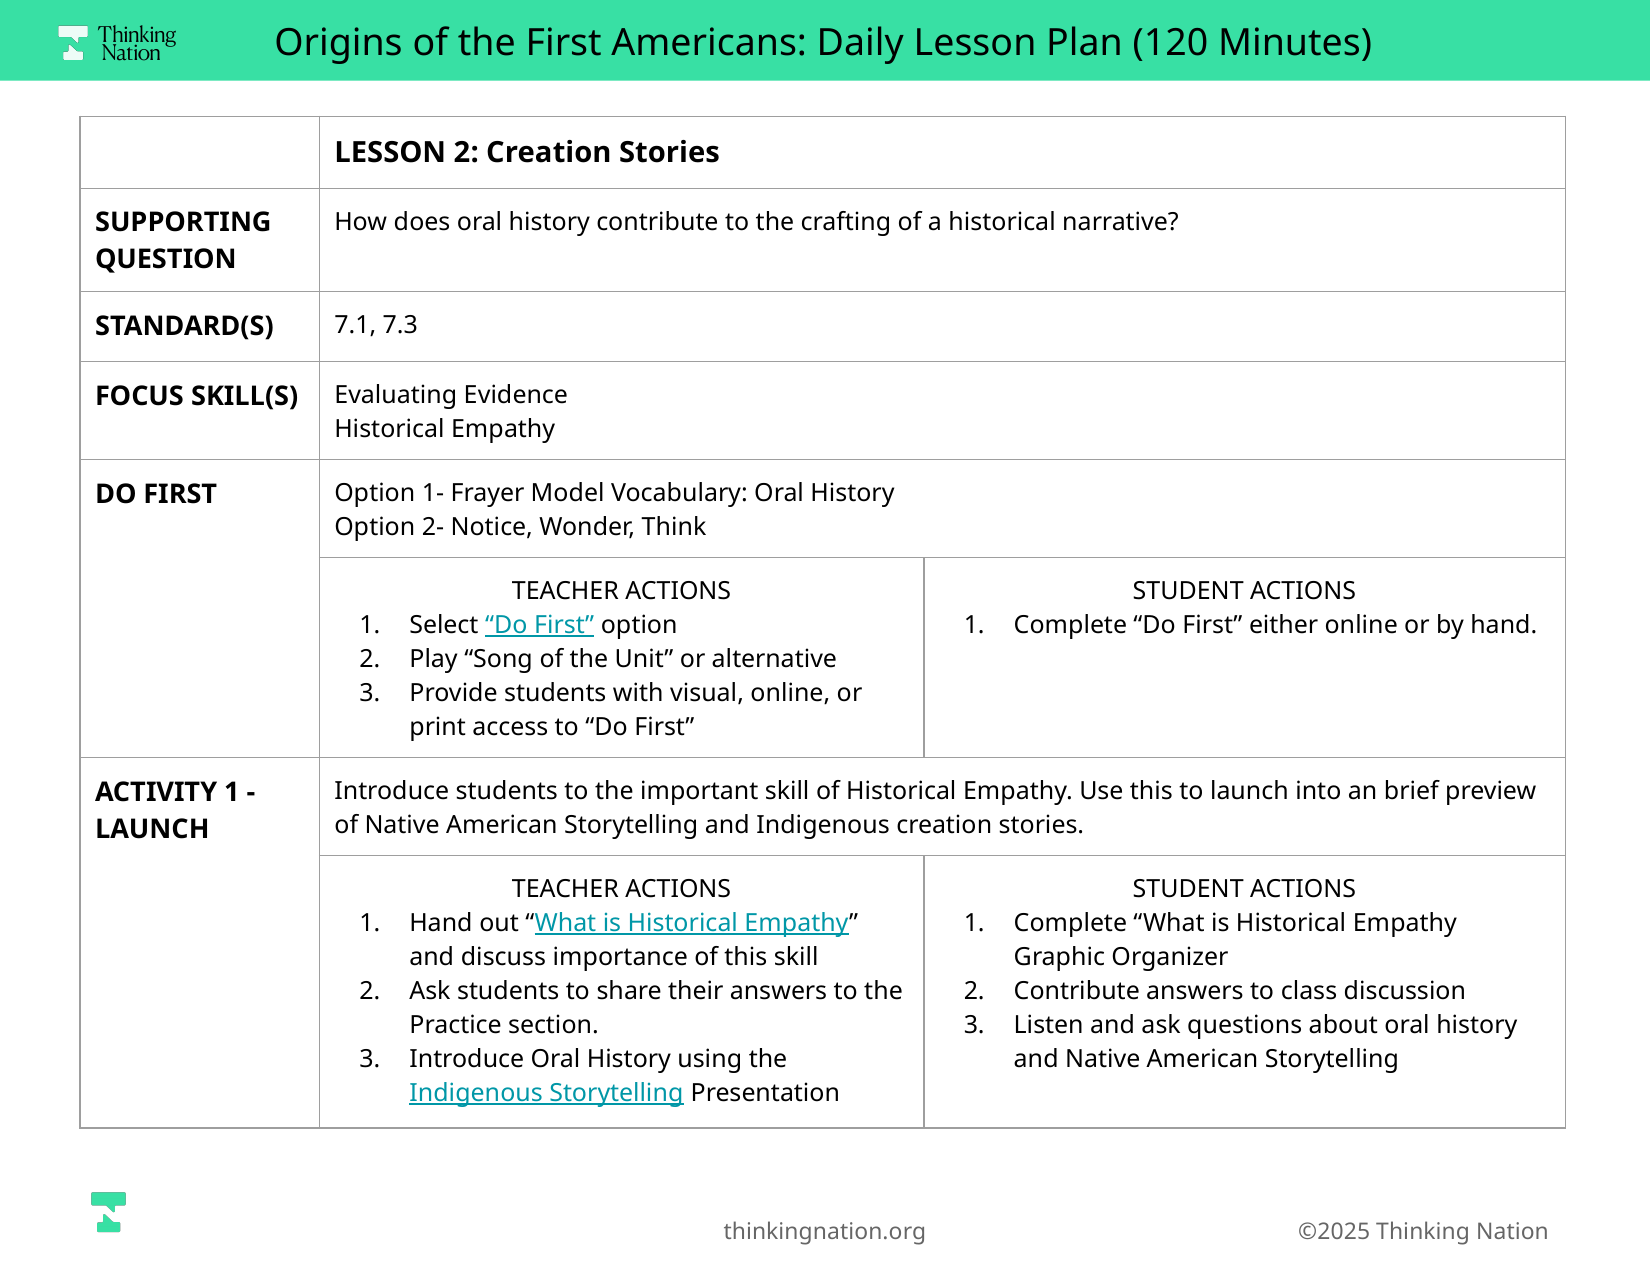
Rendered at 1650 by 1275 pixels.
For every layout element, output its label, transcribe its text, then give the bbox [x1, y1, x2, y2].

table_cell Introduce students to the important skill of Historical Empathy. Use this to launch into an brief preview of Native American Storytelling and Indigenous creation stories. [320, 758, 1565, 855]
text_box Origins of the First Americans: Daily Lesson Plan (120 Minutes) [0, 0, 1650, 81]
text_box ©2025 Thinking Nation [1174, 1200, 1566, 1240]
table_cell FOCUS SKILL(S) [81, 362, 319, 459]
picture [80, 1184, 136, 1240]
table_cell How does oral history contribute to the crafting of a historical narrative? [320, 189, 1565, 291]
table_cell STUDENT ACTIONS Complete “What is Historical Empathy Graphic Organizer Contribute answers to class discussion Listen and ask questions about oral history and Native American Storytelling [925, 856, 1565, 1127]
table_cell DO FIRST [81, 460, 319, 757]
table_header [81, 117, 319, 188]
picture [45, 14, 180, 71]
text_box thinkingnation.org [629, 1200, 1021, 1240]
table_cell TEACHER ACTIONS Hand out “What is Historical Empathy” and discuss importance of this skill Ask students to share their answers to the Practice section. Introduce Oral History using the Indigenous Storytelling Presentation [320, 856, 923, 1127]
table_cell STUDENT ACTIONS Complete “Do First” either online or by hand. [925, 558, 1565, 757]
table_cell SUPPORTING QUESTION [81, 189, 319, 291]
table_cell TEACHER ACTIONS Select “Do First” option Play “Song of the Unit” or alternative Provide students with visual, online, or print access to “Do First” [320, 558, 923, 757]
table_cell ACTIVITY 1 - LAUNCH [81, 758, 319, 1127]
table_cell Option 1- Frayer Model Vocabulary: Oral History Option 2- Notice, Wonder, Think [320, 460, 1565, 557]
table_cell Evaluating Evidence Historical Empathy [320, 362, 1565, 459]
table_header LESSON 2: Creation Stories [320, 117, 1565, 188]
table_cell STANDARD(S) [81, 292, 319, 361]
table_cell 7.1, 7.3 [320, 292, 1565, 361]
